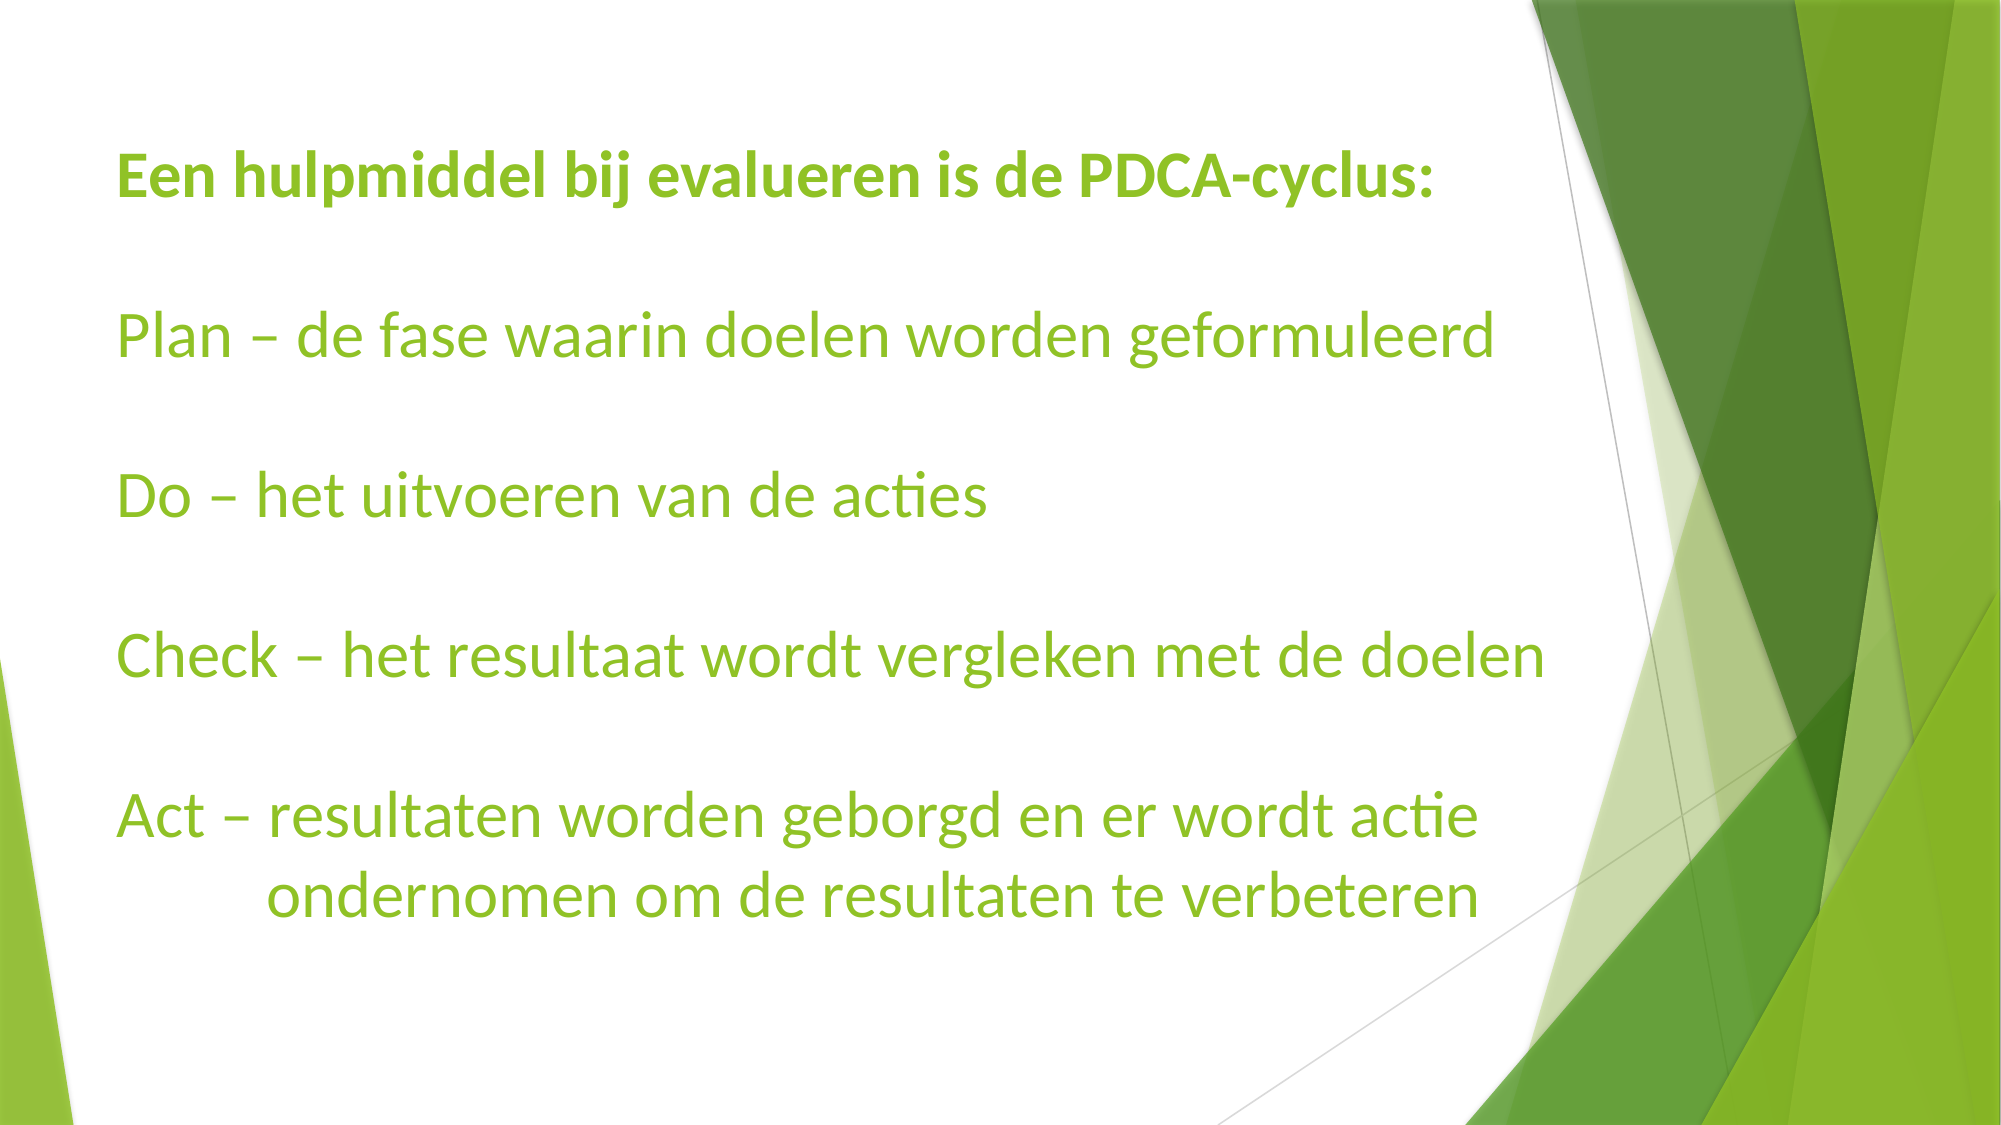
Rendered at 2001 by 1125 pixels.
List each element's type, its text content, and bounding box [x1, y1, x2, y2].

text_box Een hulpmiddel bij evalueren is de PDCA-cyclus: Plan – de fase waarin doelen worden geformuleerd Do – het uitvoeren van de acties Check – het resultaat wordt vergleken met de doelen Act – resultaten worden geborgd en er wordt actie ondernomen om de resultaten te verbeteren [101, 123, 1592, 1125]
